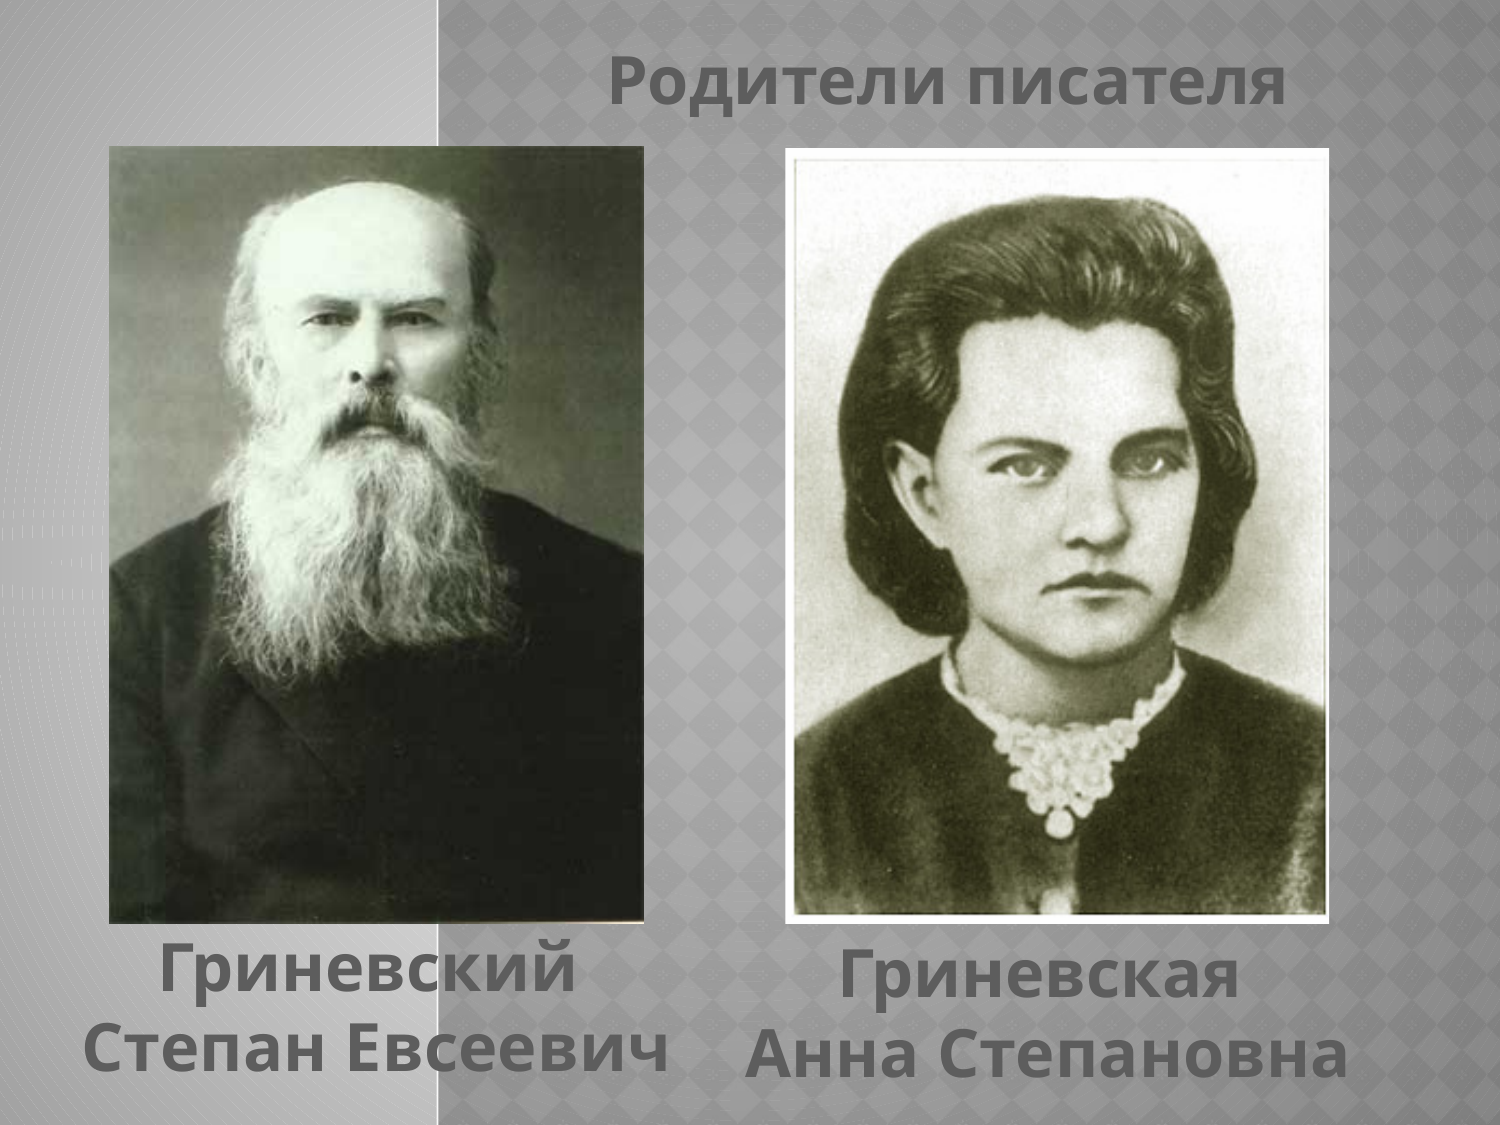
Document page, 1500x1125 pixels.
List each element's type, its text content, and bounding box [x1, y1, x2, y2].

text_box Гриневский Степан Евсеевич [66, 916, 687, 1092]
text_box Родители писателя [590, 30, 1305, 125]
picture [784, 147, 1330, 925]
picture [108, 146, 645, 924]
text_box Гриневская Анна Степановна [730, 923, 1367, 1099]
